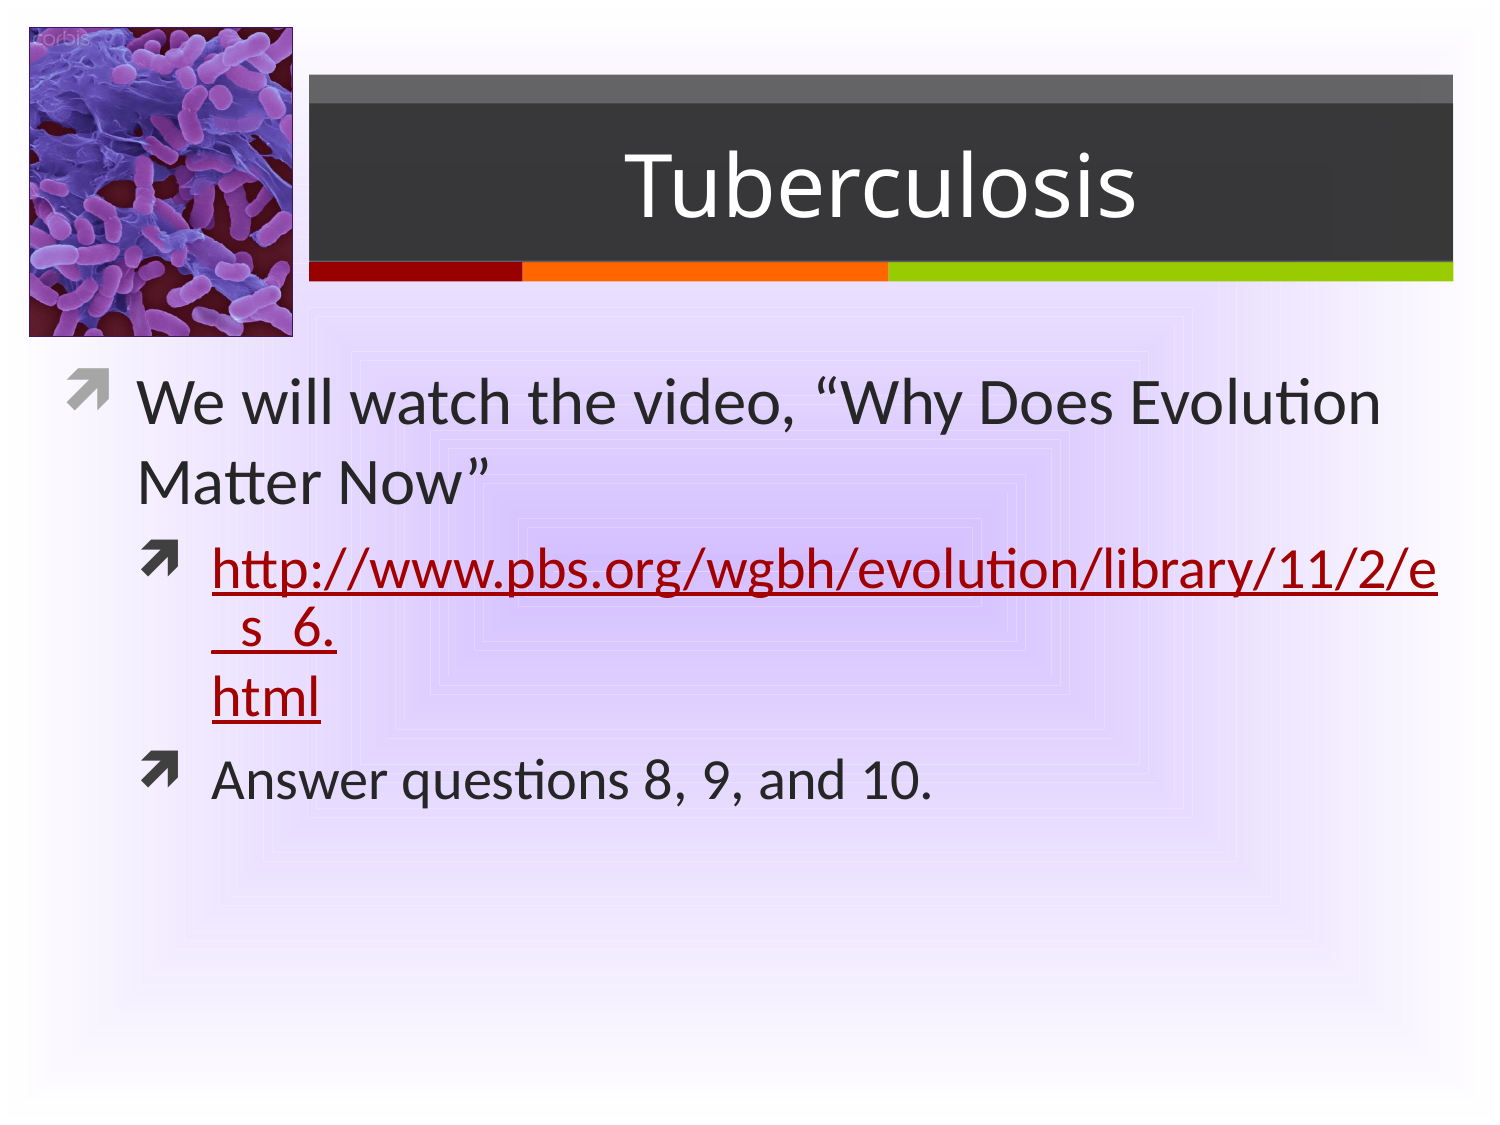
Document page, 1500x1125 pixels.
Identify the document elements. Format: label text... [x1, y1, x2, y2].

picture [30, 28, 292, 336]
title Tuberculosis [309, 103, 1454, 263]
list We will watch the video, “Why Does Evolution Matter Now” http://www.pbs.org/wgbh/evolution/library/11/2/e_s_6.html Answer questions 8, 9, and 10. [46, 350, 1454, 1056]
